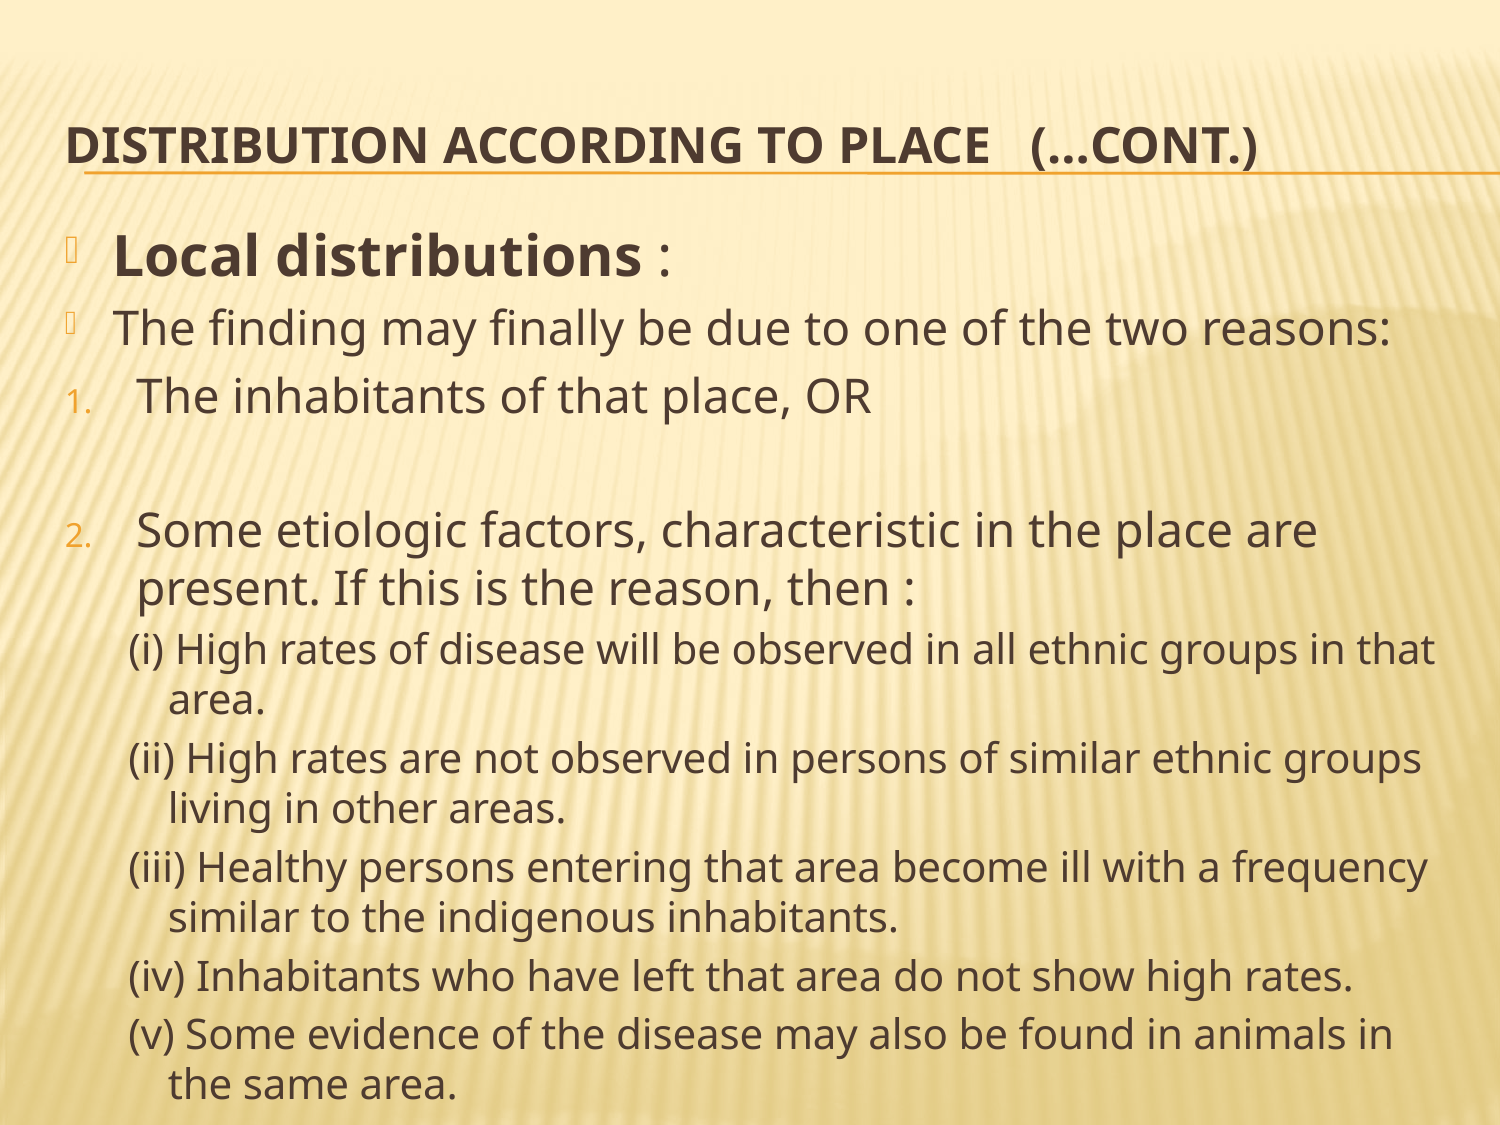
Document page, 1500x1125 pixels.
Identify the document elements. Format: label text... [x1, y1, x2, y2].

title Distribution According to Place (…cont.) [50, 75, 1475, 213]
list Local distributions : The finding may finally be due to one of the two reasons: The inhabitants of that place, OR Some etiologic factors, characteristic in the place are present. If this is the reason, then : (i) High rates of disease will be observed in all ethnic groups in that area. (ii) High rates are not observed in persons of similar ethnic groups living in other areas. (iii) Healthy persons entering that area become ill with a frequency similar to the indigenous inhabitants. (iv) Inhabitants who have left that area do not show high rates. (v) Some evidence of the disease may also be found in animals in the same area. [50, 213, 1475, 1125]
